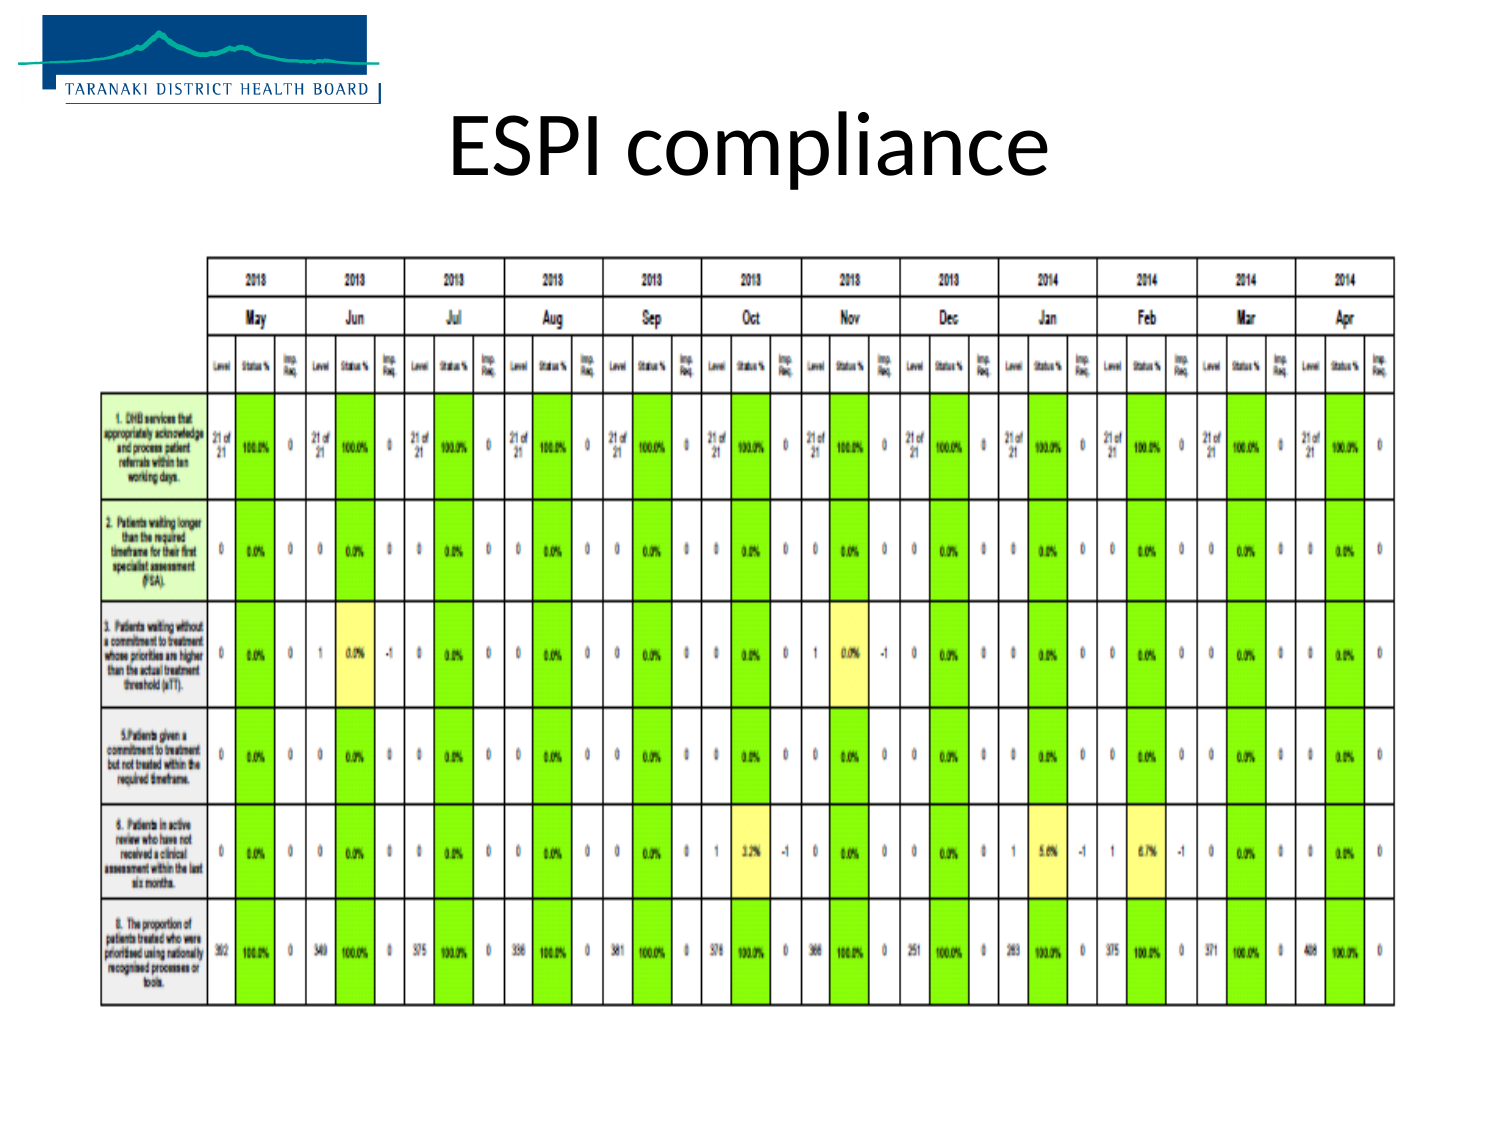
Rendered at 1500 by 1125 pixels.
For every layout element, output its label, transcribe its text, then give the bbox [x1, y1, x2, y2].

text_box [17, 15, 381, 104]
title ESPI compliance [75, 45, 1425, 233]
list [98, 255, 1402, 1012]
